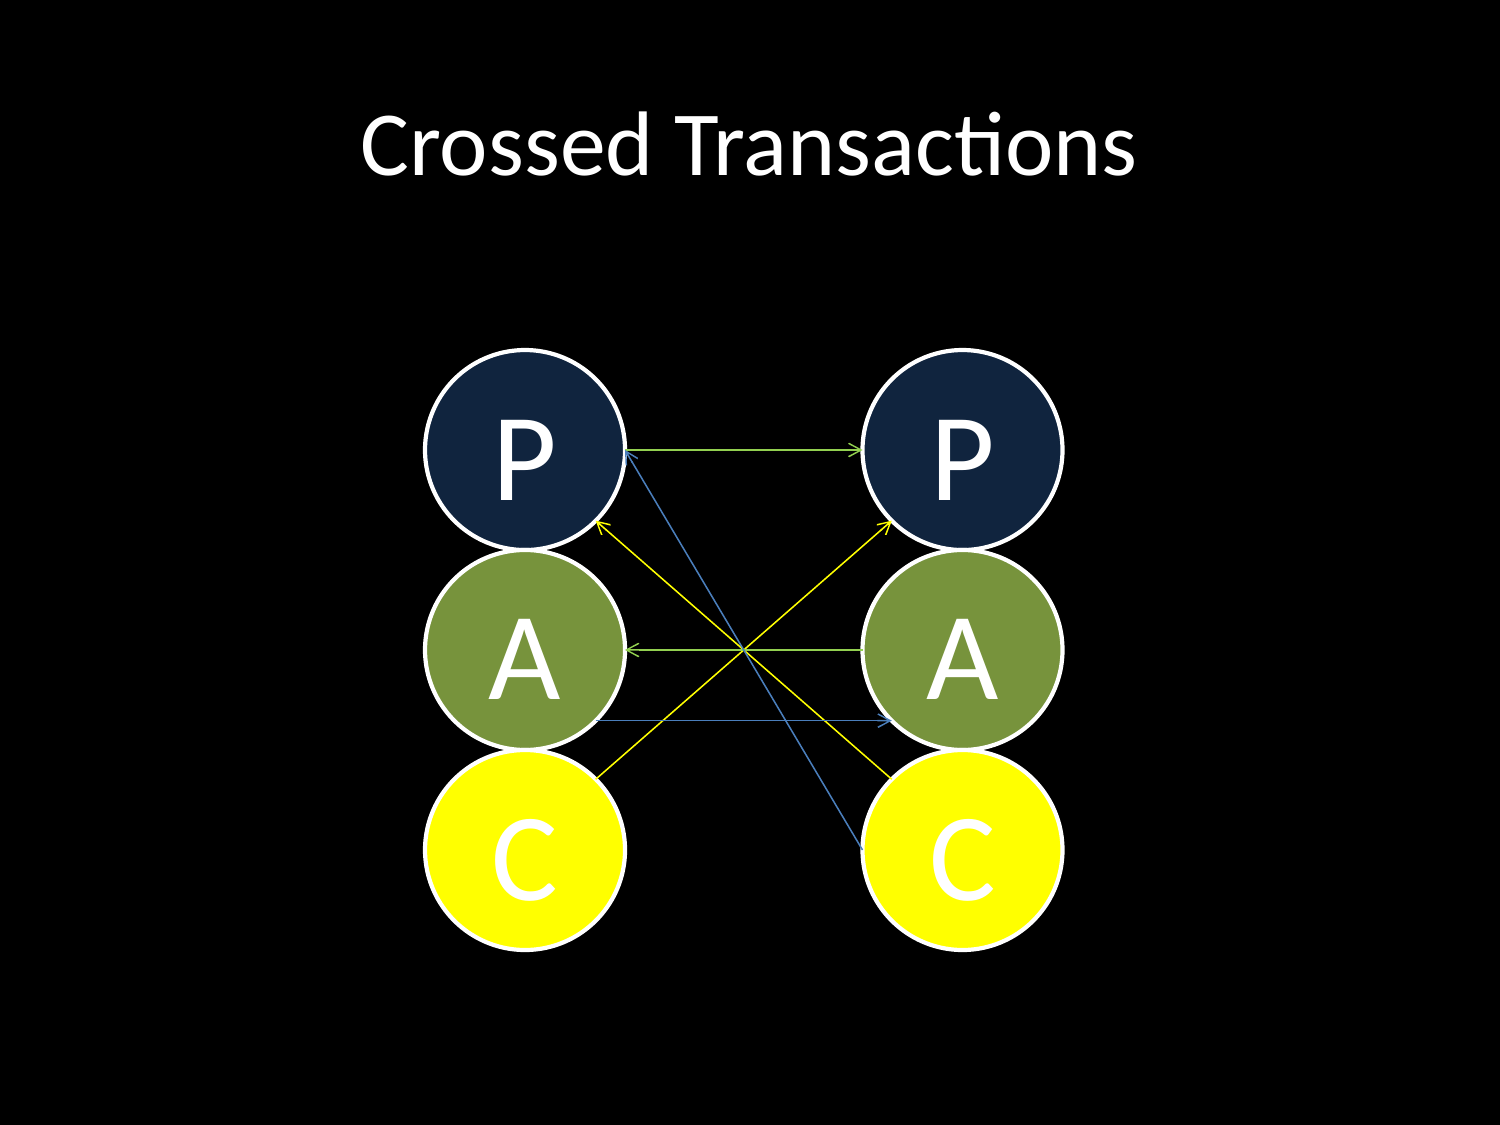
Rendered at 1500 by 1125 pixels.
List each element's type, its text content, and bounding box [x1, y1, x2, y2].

title Crossed Transactions [75, 45, 1425, 233]
text_box A [422, 547, 608, 750]
text_box C [860, 747, 1065, 953]
text_box P [860, 347, 1065, 550]
text_box C [422, 747, 627, 953]
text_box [614, 501, 619, 799]
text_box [866, 501, 874, 799]
text_box P [422, 347, 628, 550]
text_box A [881, 547, 1065, 750]
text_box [624, 449, 863, 851]
